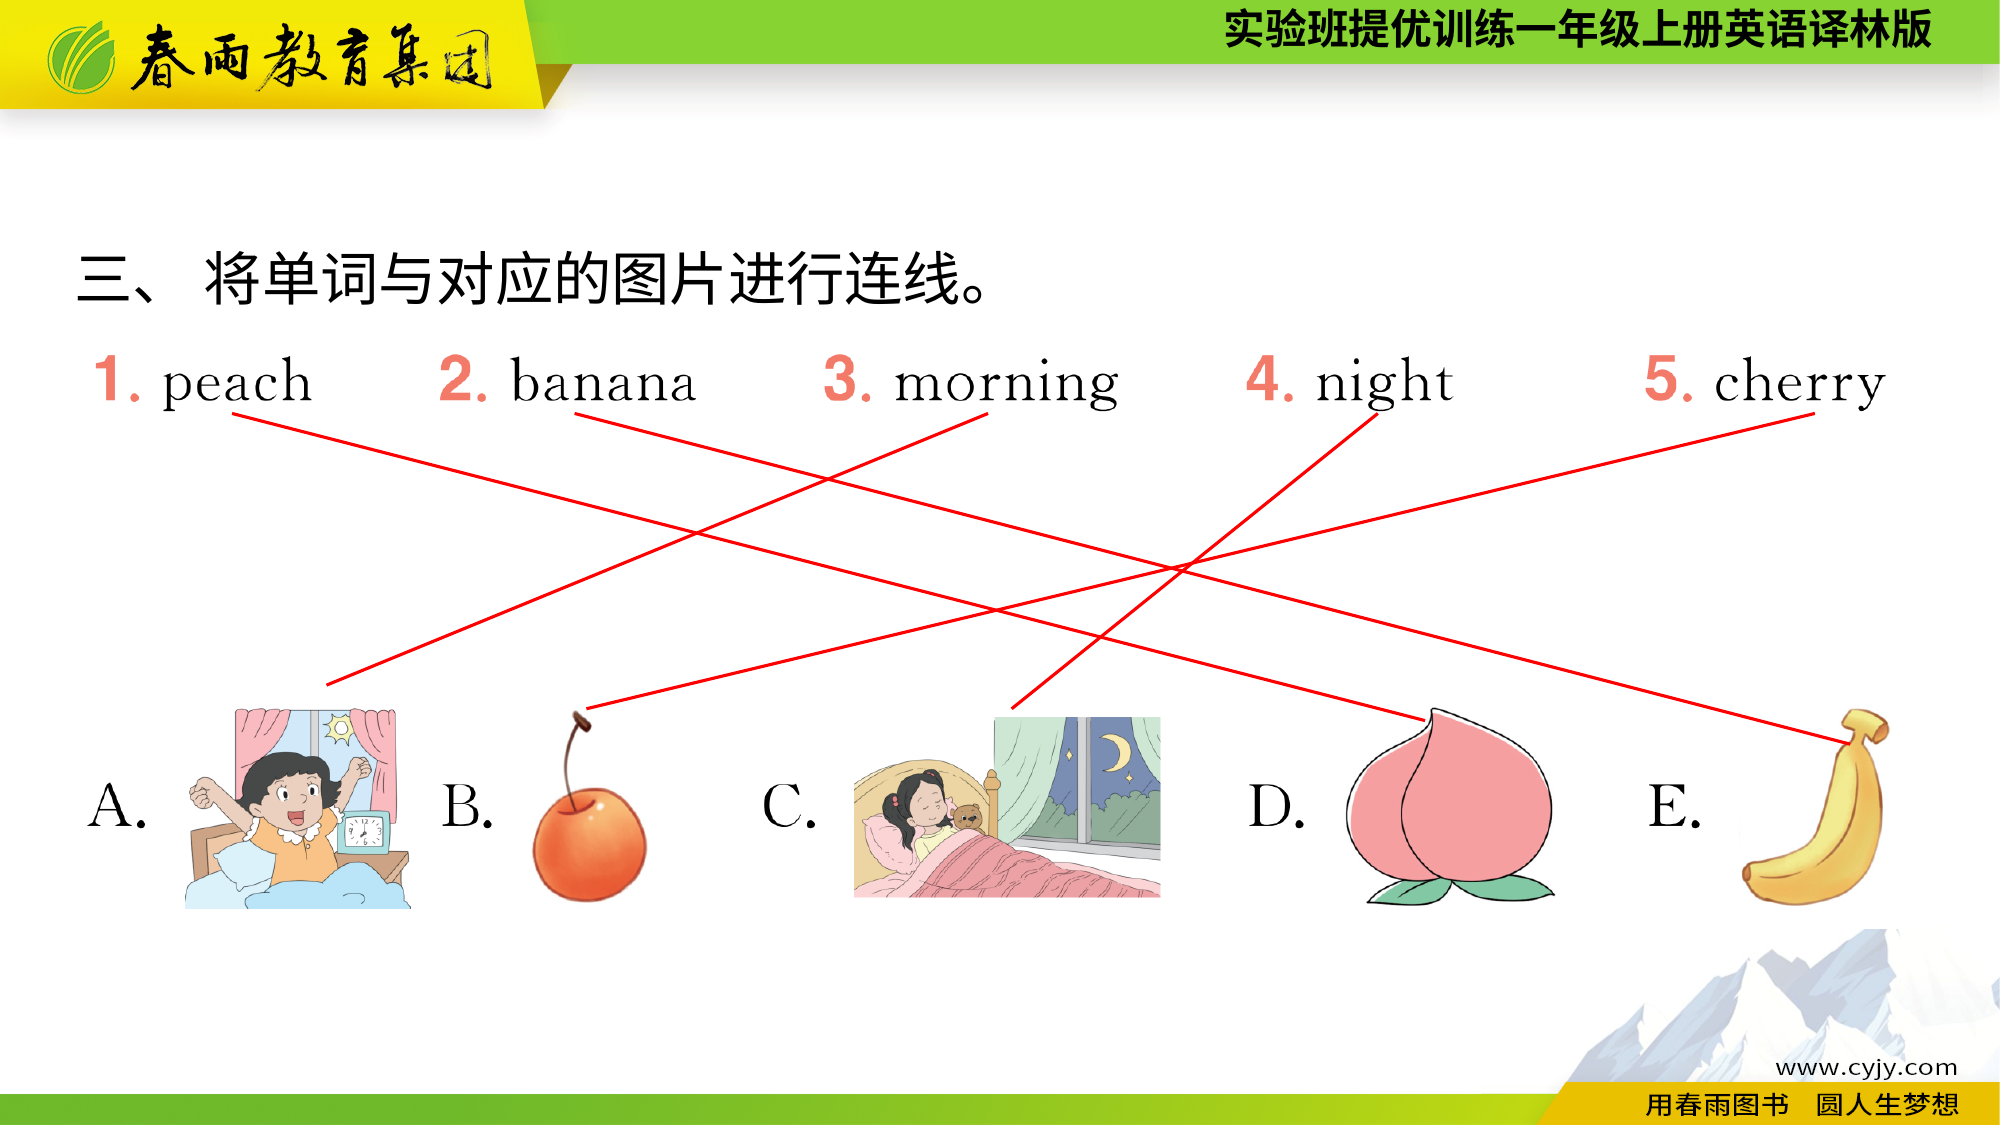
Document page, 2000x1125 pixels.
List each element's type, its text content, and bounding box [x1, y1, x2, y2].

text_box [326, 413, 584, 686]
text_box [586, 413, 1816, 710]
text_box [574, 413, 1851, 745]
picture [0, 0, 2000, 1125]
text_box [231, 413, 569, 721]
list 三、 将单词与对应的图片进行连线。 [59, 199, 1944, 308]
